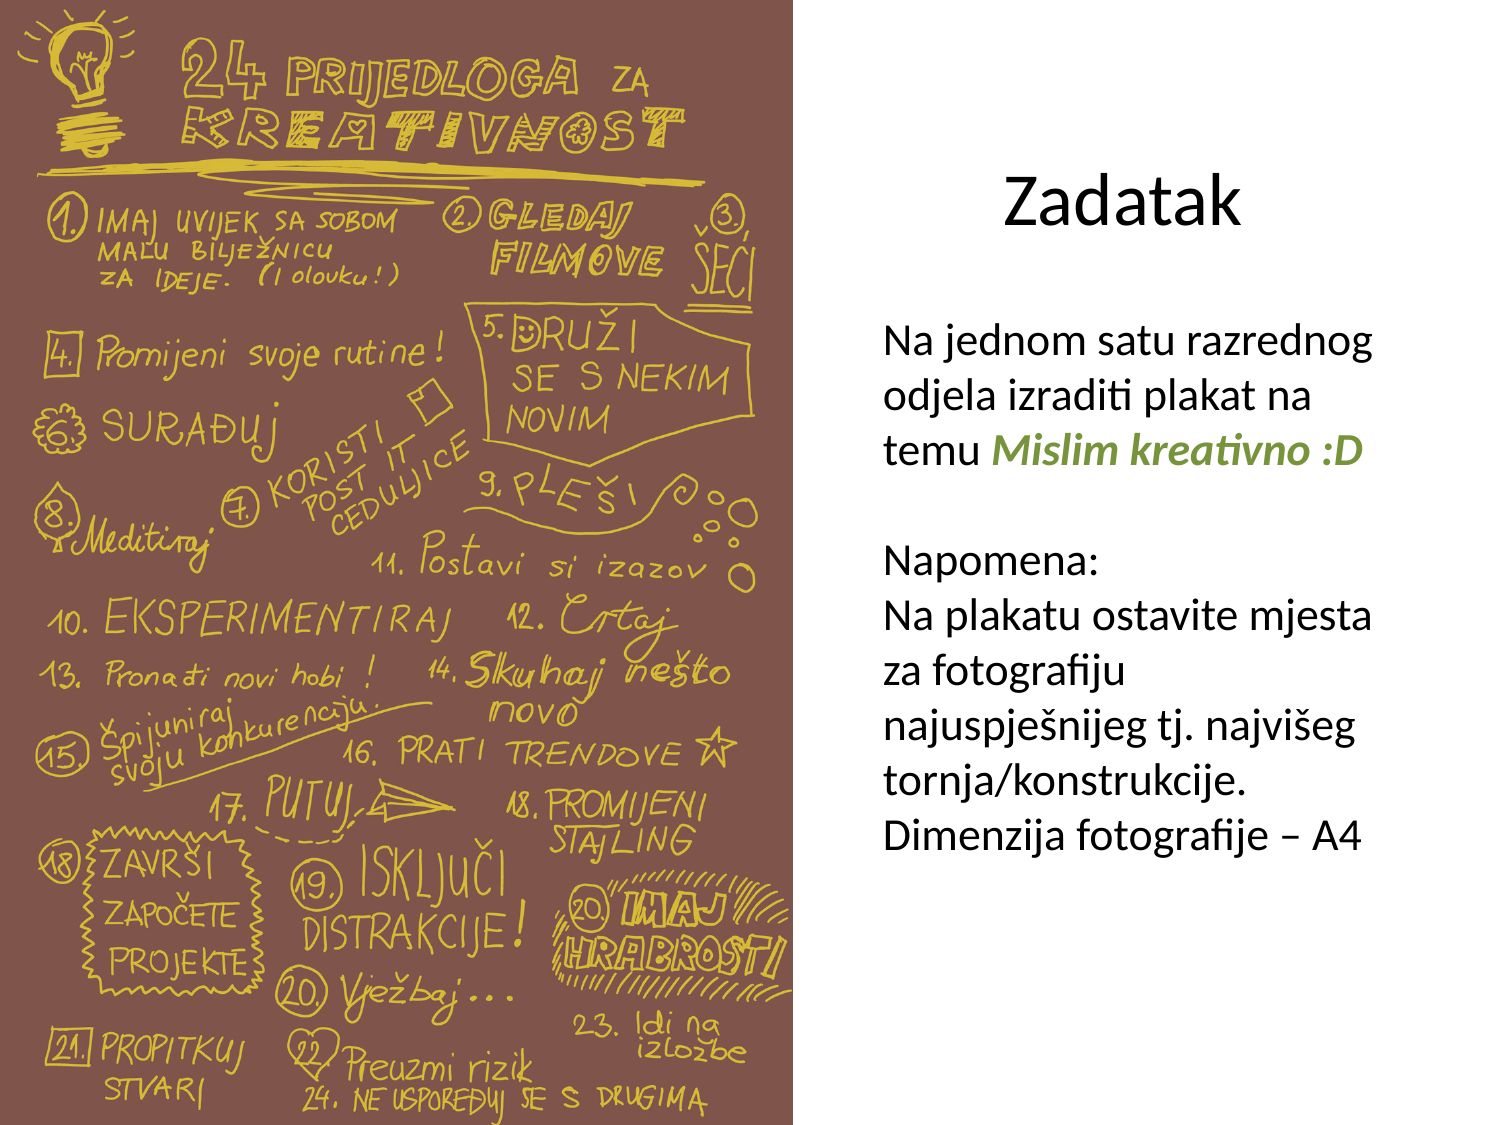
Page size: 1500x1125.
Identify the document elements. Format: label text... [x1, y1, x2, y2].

picture [0, 0, 793, 1125]
text_box Na jednom satu razrednog odjela izraditi plakat na temu Mislim kreativno :D Napomena: Na plakatu ostavite mjesta za fotografiju najuspješnijeg tj. najvišeg tornja/konstrukcije. Dimenzija fotografije – A4 [868, 302, 1412, 958]
title Zadatak [820, 101, 1425, 290]
